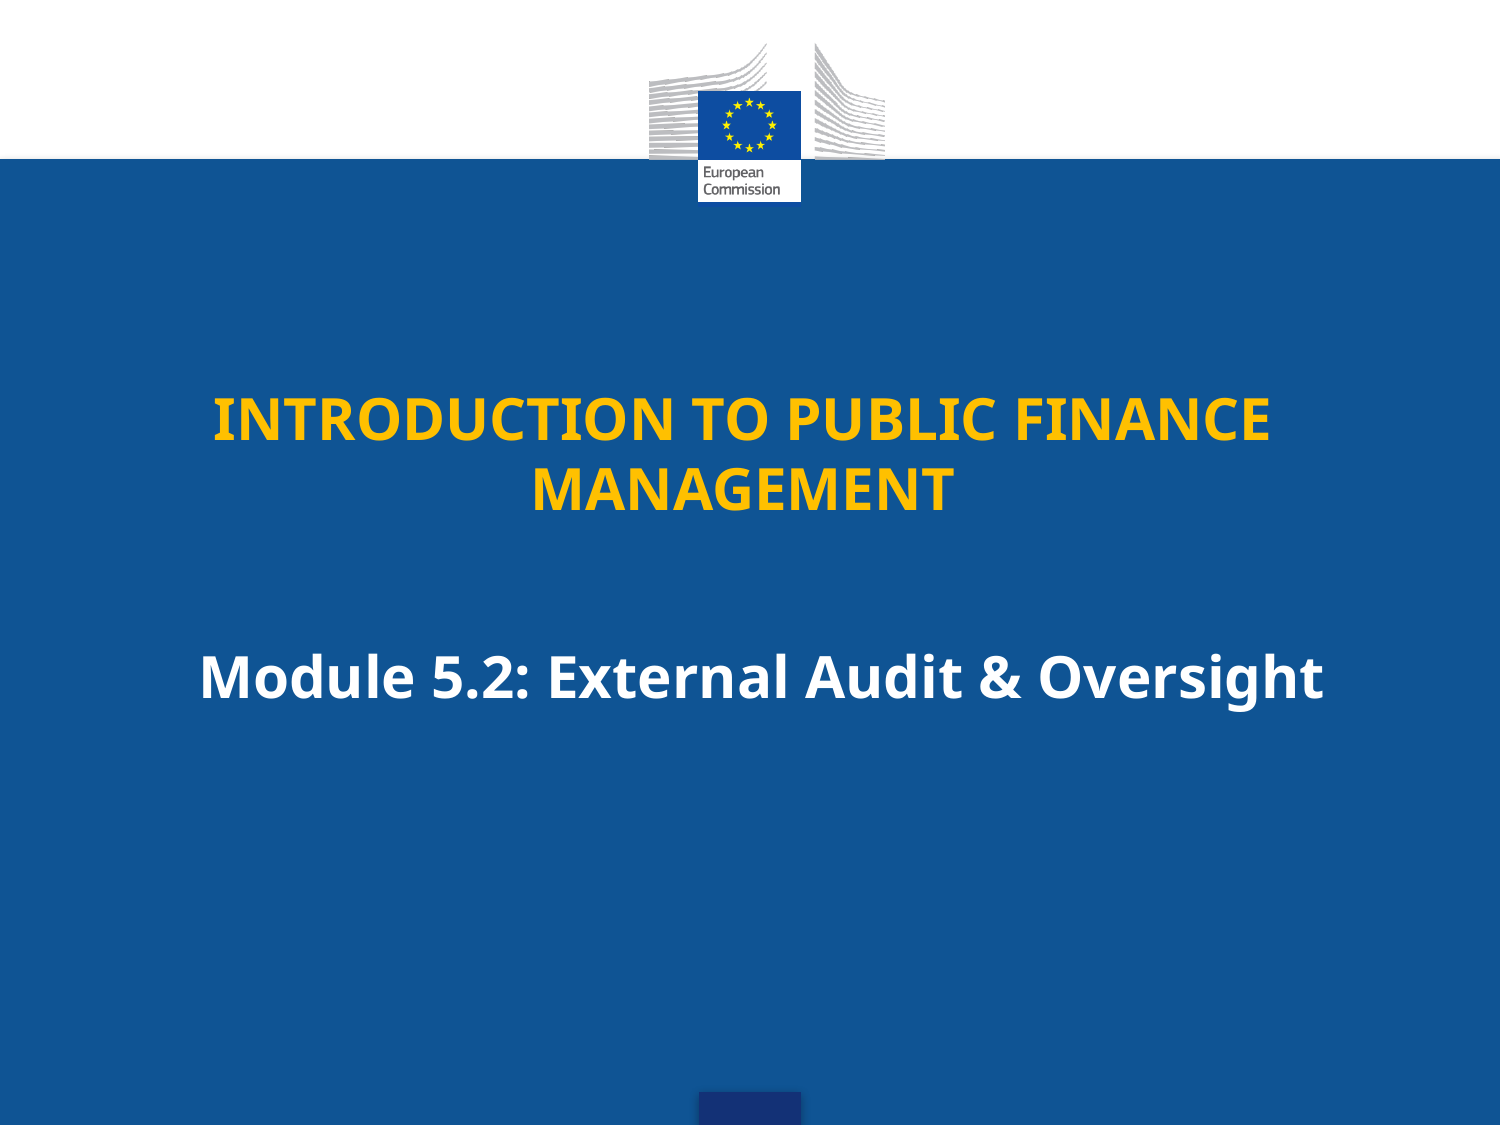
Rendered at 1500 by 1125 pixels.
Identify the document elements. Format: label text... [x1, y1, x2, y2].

subtitle Module 5.2: External Audit & Oversight [128, 632, 1395, 844]
title INTRODUCTION TO PUBLIC FINANCE MANAGEMENT [105, 374, 1381, 530]
